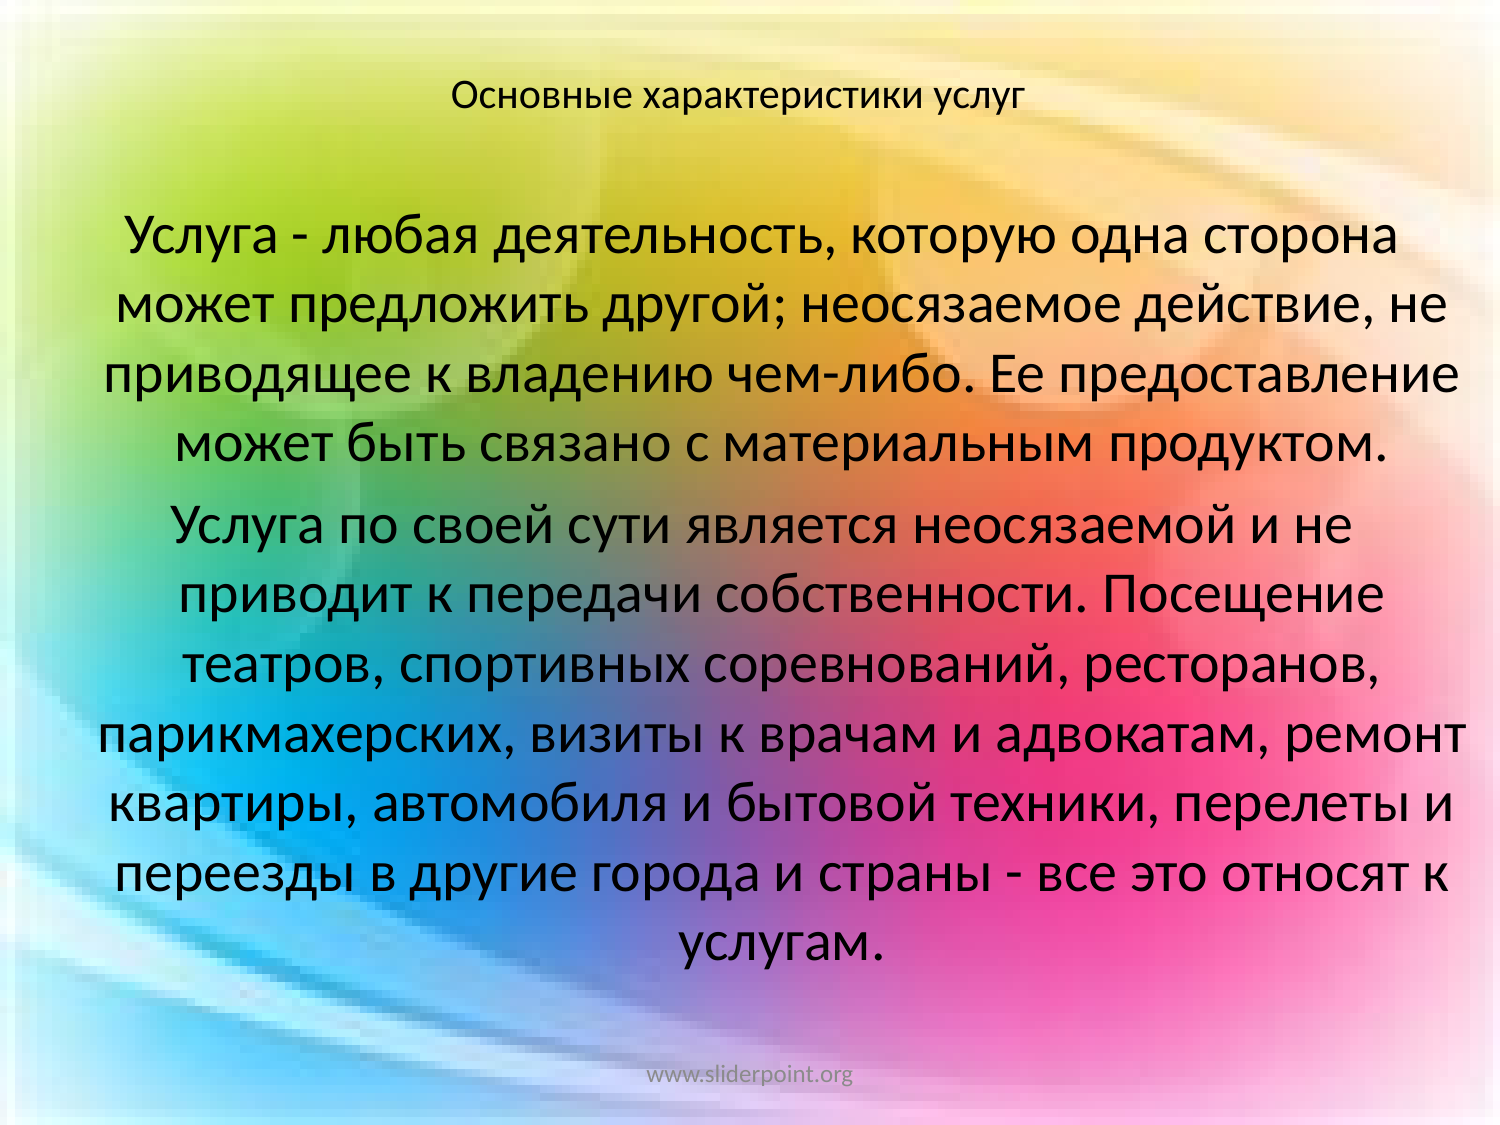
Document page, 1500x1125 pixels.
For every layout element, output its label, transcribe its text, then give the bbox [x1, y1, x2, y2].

footer www.sliderpoint.org [512, 1042, 988, 1103]
title Основные характеристики услуг [0, 58, 1477, 176]
picture [0, 0, 1500, 1125]
list Услуга - любая деятельность, которую одна сторона может предложить другой; неосязаемое действие, не приводящее к владению чем-либо. Ее предоставление может быть связано с материальным продуктом. Услуга по своей сути является неосязаемой и не приводит к передачи собственности. Посещение театров, спортивных соревнований, ресторанов, парикмахерских, визиты к врачам и адвокатам, ремонт квартиры, автомобиля и бытовой техники, перелеты и переезды в другие города и страны - все это относят к услугам. [23, 187, 1489, 1114]
